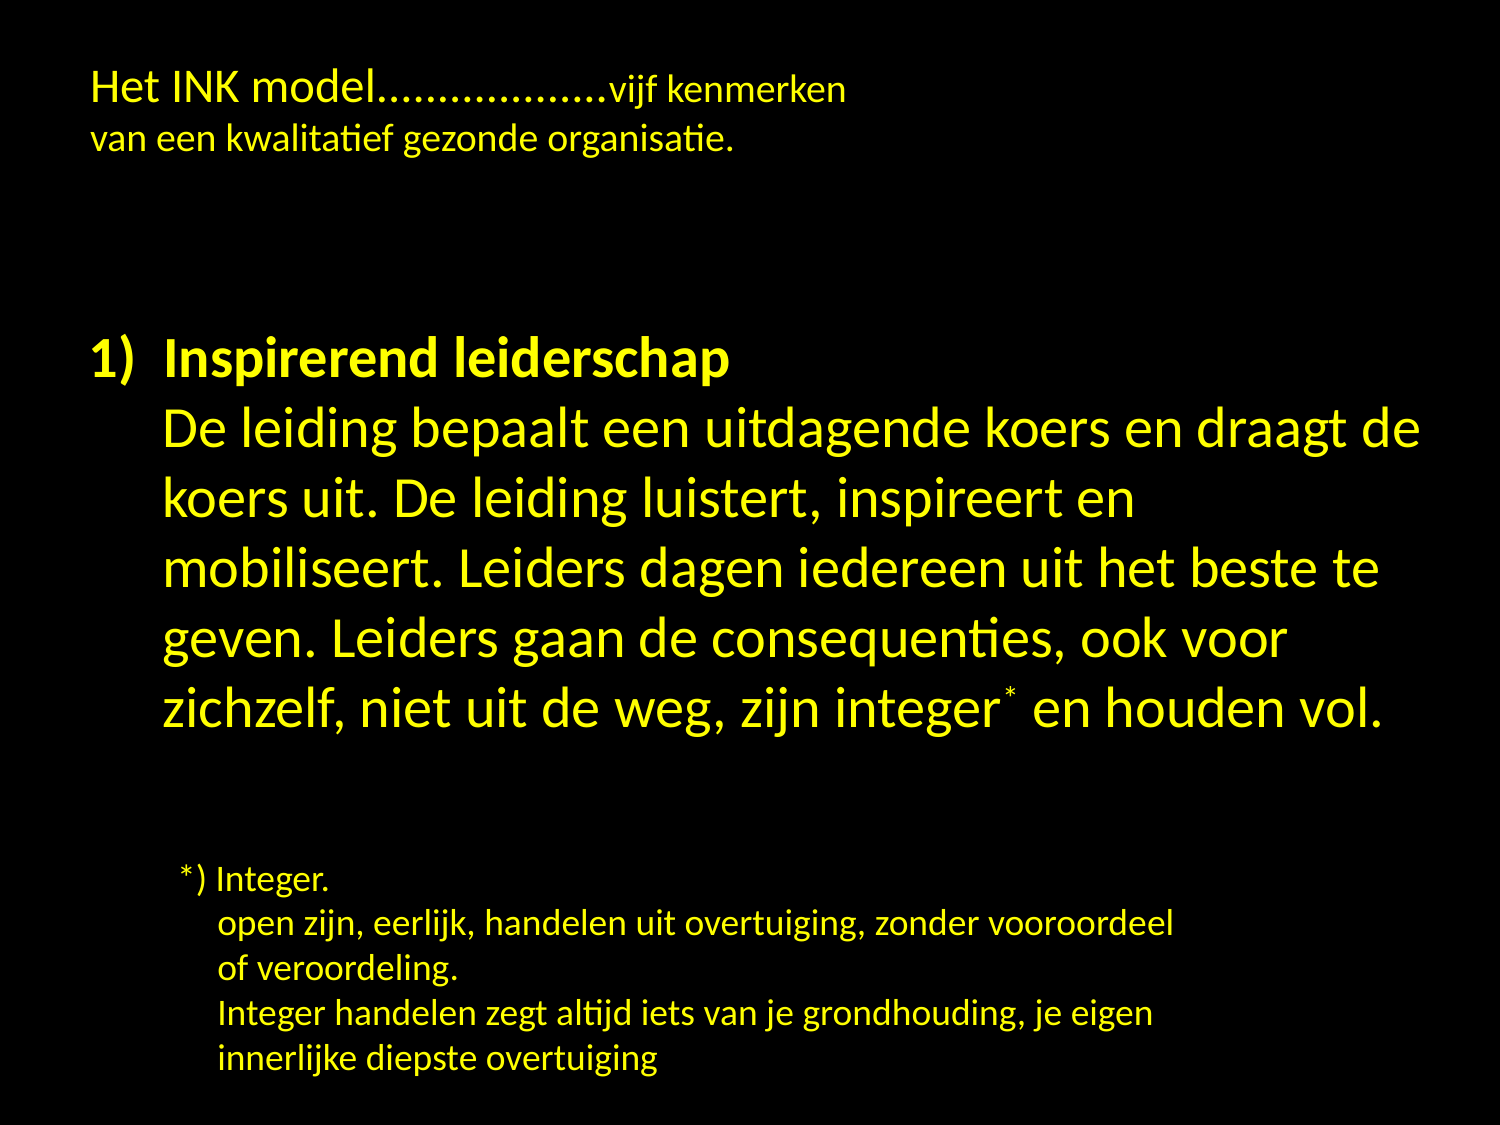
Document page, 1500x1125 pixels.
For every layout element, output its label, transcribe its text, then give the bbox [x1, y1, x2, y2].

text_box Inspirerend leiderschap De leiding bepaalt een uitdagende koers en draagt de koers uit. De leiding luistert, inspireert en mobiliseert. Leiders dagen iedereen uit het beste te geven. Leiders gaan de consequenties, ook voor zichzelf, niet uit de weg, zijn integer* en houden vol. [73, 311, 1440, 747]
text_box *) Integer. [162, 846, 346, 906]
text_box open zijn, eerlijk, handelen uit overtuiging, zonder vooroordeel of veroordeling. Integer handelen zegt altijd iets van je grondhouding, je eigen innerlijke diepste overtuiging [202, 890, 1212, 1125]
title Het INK model...................vijf kenmerken van een kwalitatief gezonde organisatie. [75, 45, 1429, 168]
